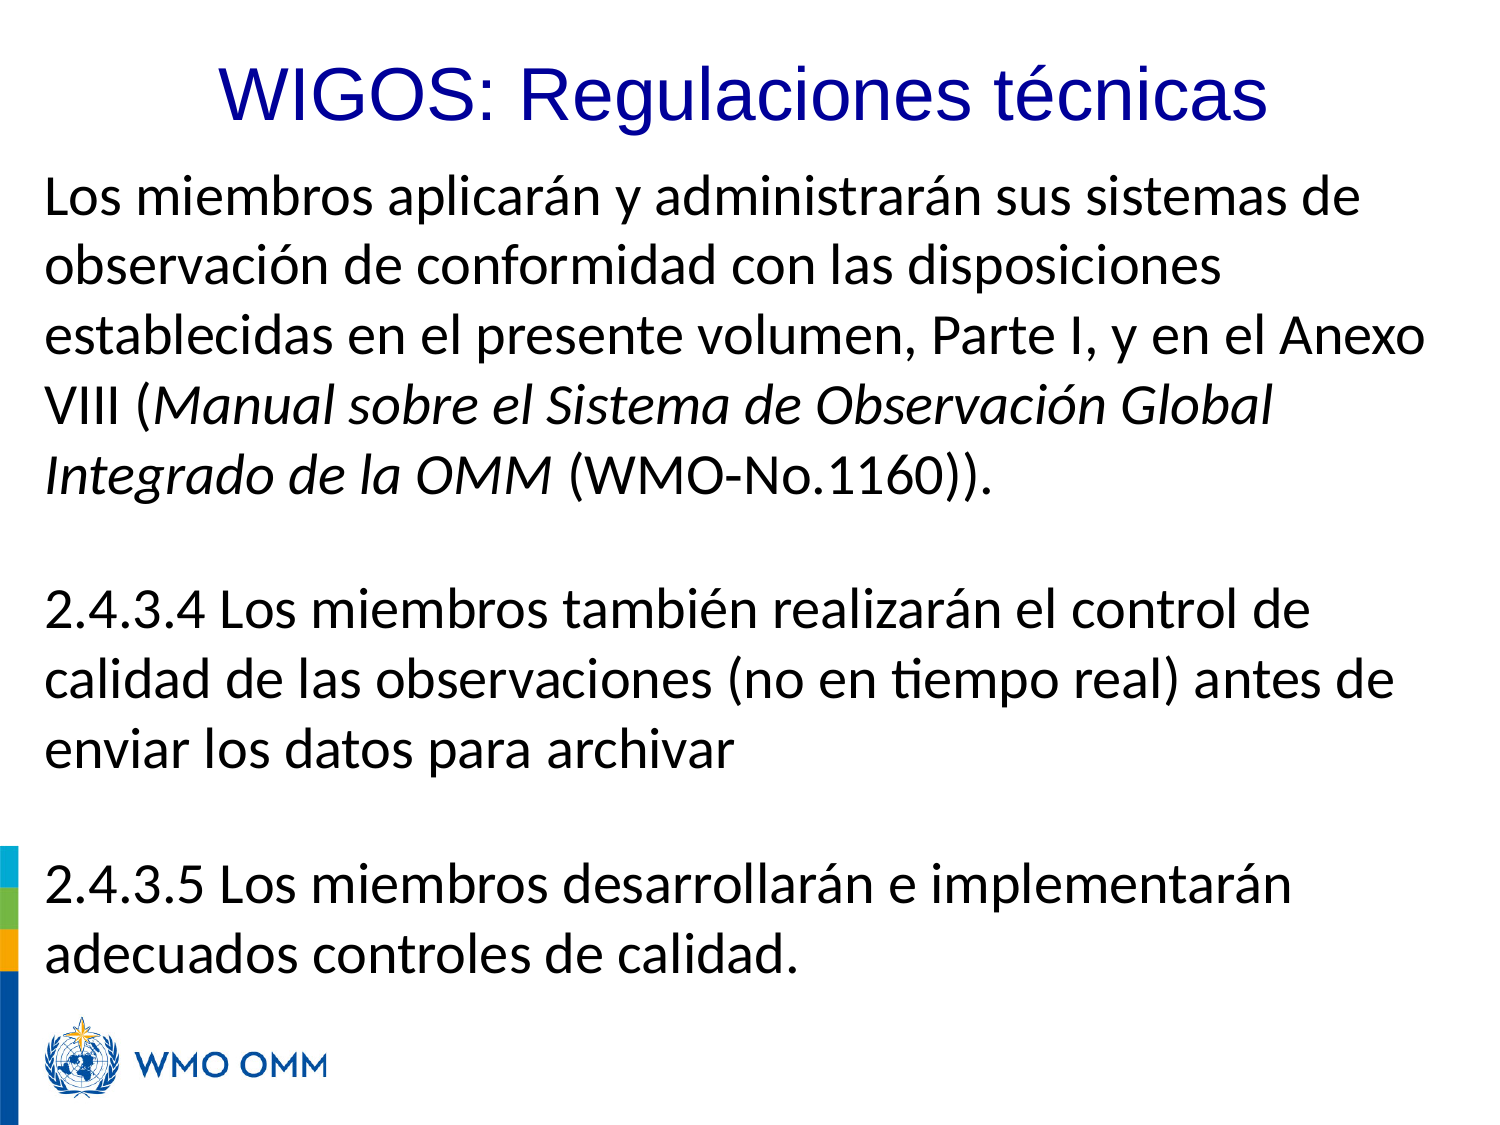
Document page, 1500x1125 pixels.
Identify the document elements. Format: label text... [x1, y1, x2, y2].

picture [0, 845, 327, 1125]
list Los miembros aplicarán y administrarán sus sistemas de observación de conformidad con las disposiciones establecidas en el presente volumen, Parte I, y en el Anexo VIII (Manual sobre el Sistema de Observación Global Integrado de la OMM (WMO‑No.1160)). 2.4.3.4 Los miembros también realizarán el control de calidad de las observaciones (no en tiempo real) antes de enviar los datos para archivar 2.4.3.5 Los miembros desarrollarán e implementarán adecuados controles de calidad. [29, 149, 1459, 1024]
title WIGOS: Regulaciones técnicas [17, 30, 1471, 150]
